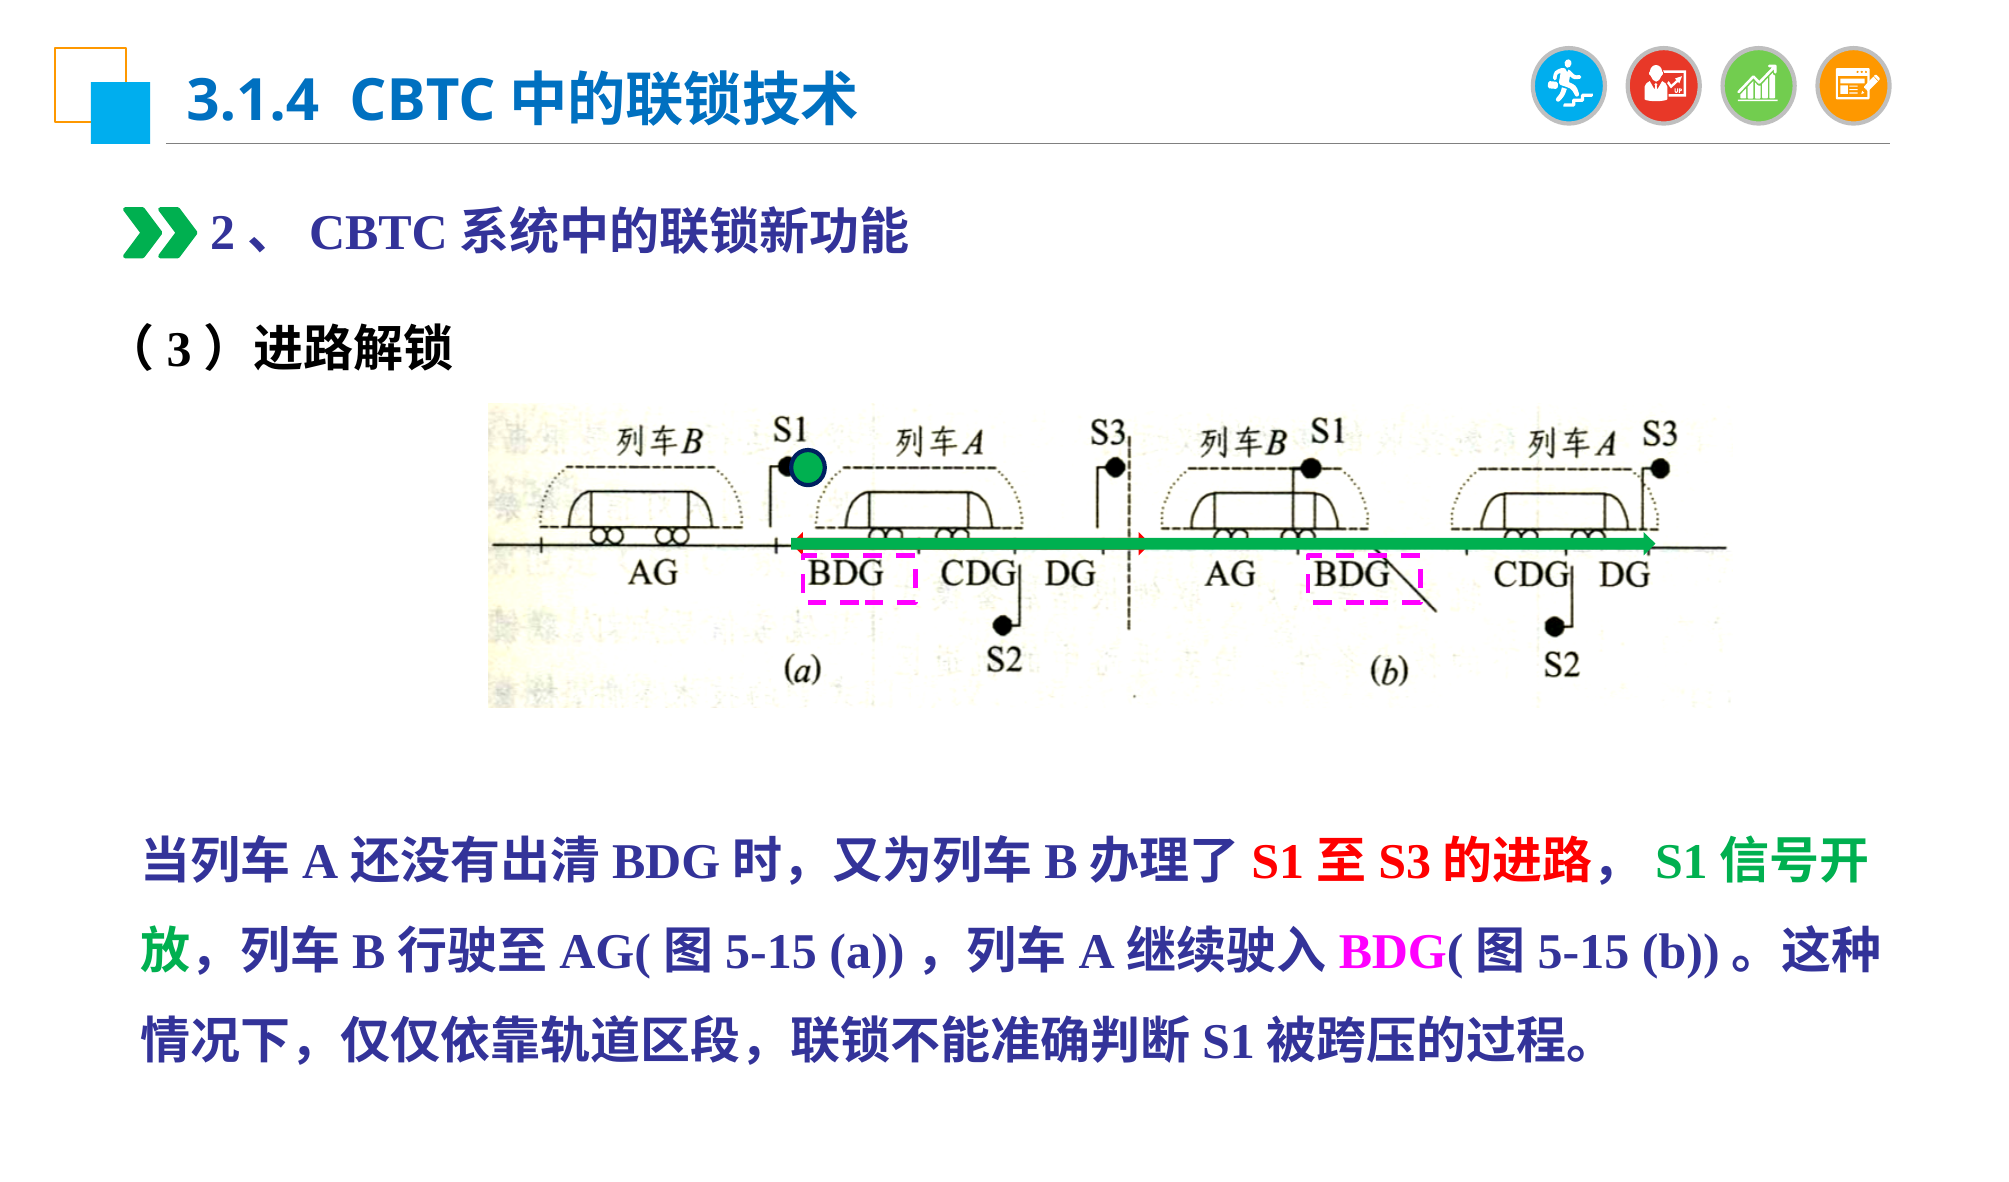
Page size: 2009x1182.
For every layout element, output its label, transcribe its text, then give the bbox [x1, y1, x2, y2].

picture [488, 402, 1733, 708]
text_box 当列车A还没有出清BDG时，又为列车B办理了S1至S3的进路，S1信号开放，列车B行驶至AG(图5-15 (a))，列车A继续驶入BDG(图5-15 (b))。这种情况下，仅仅依靠轨道区段，联锁不能准确判断S1被跨压的过程。 [125, 791, 1919, 1077]
text_box 3.1.4 CBTC中的联锁技术 [165, 51, 880, 142]
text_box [802, 555, 1421, 603]
text_box （3）进路解锁 [89, 309, 1450, 385]
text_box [124, 191, 970, 269]
